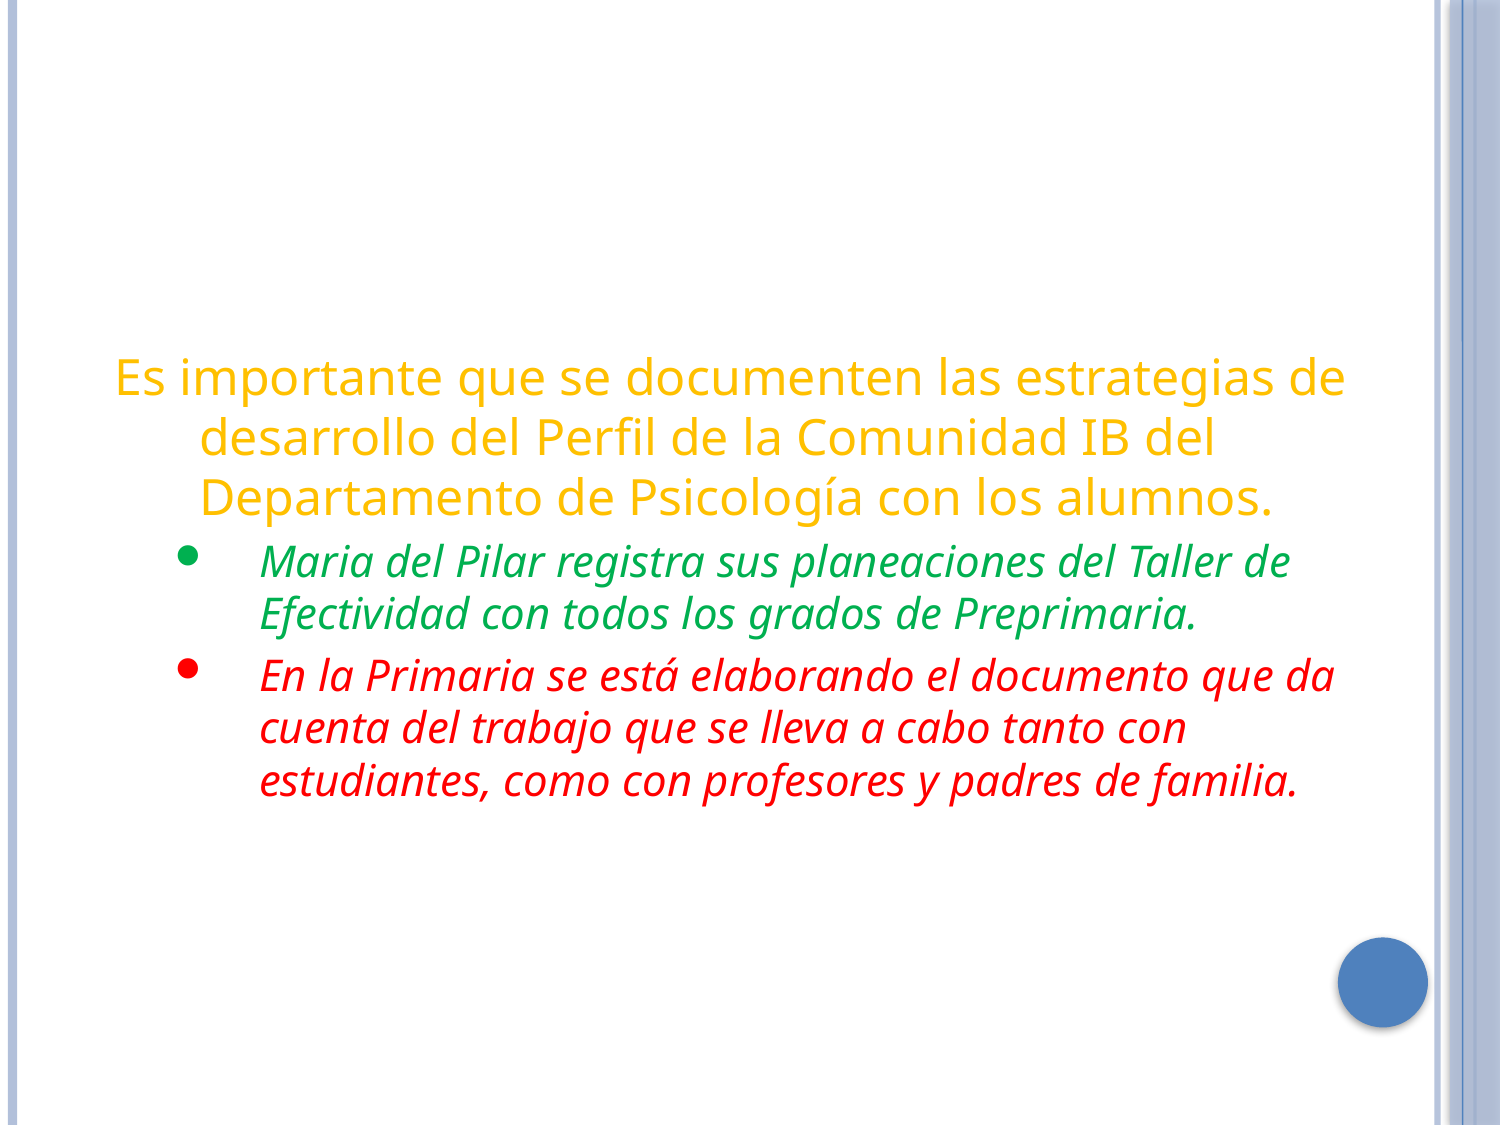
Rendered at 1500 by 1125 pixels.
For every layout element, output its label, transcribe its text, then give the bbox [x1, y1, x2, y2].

list Es importante que se documenten las estrategias de desarrollo del Perfil de la Comunidad IB del Departamento de Psicología con los alumnos. Maria del Pilar registra sus planeaciones del Taller de Efectividad con todos los grados de Preprimaria. En la Primaria se está elaborando el documento que da cuenta del trabajo que se lleva a cabo tanto con estudiantes, como con profesores y padres de familia. [99, 337, 1388, 988]
